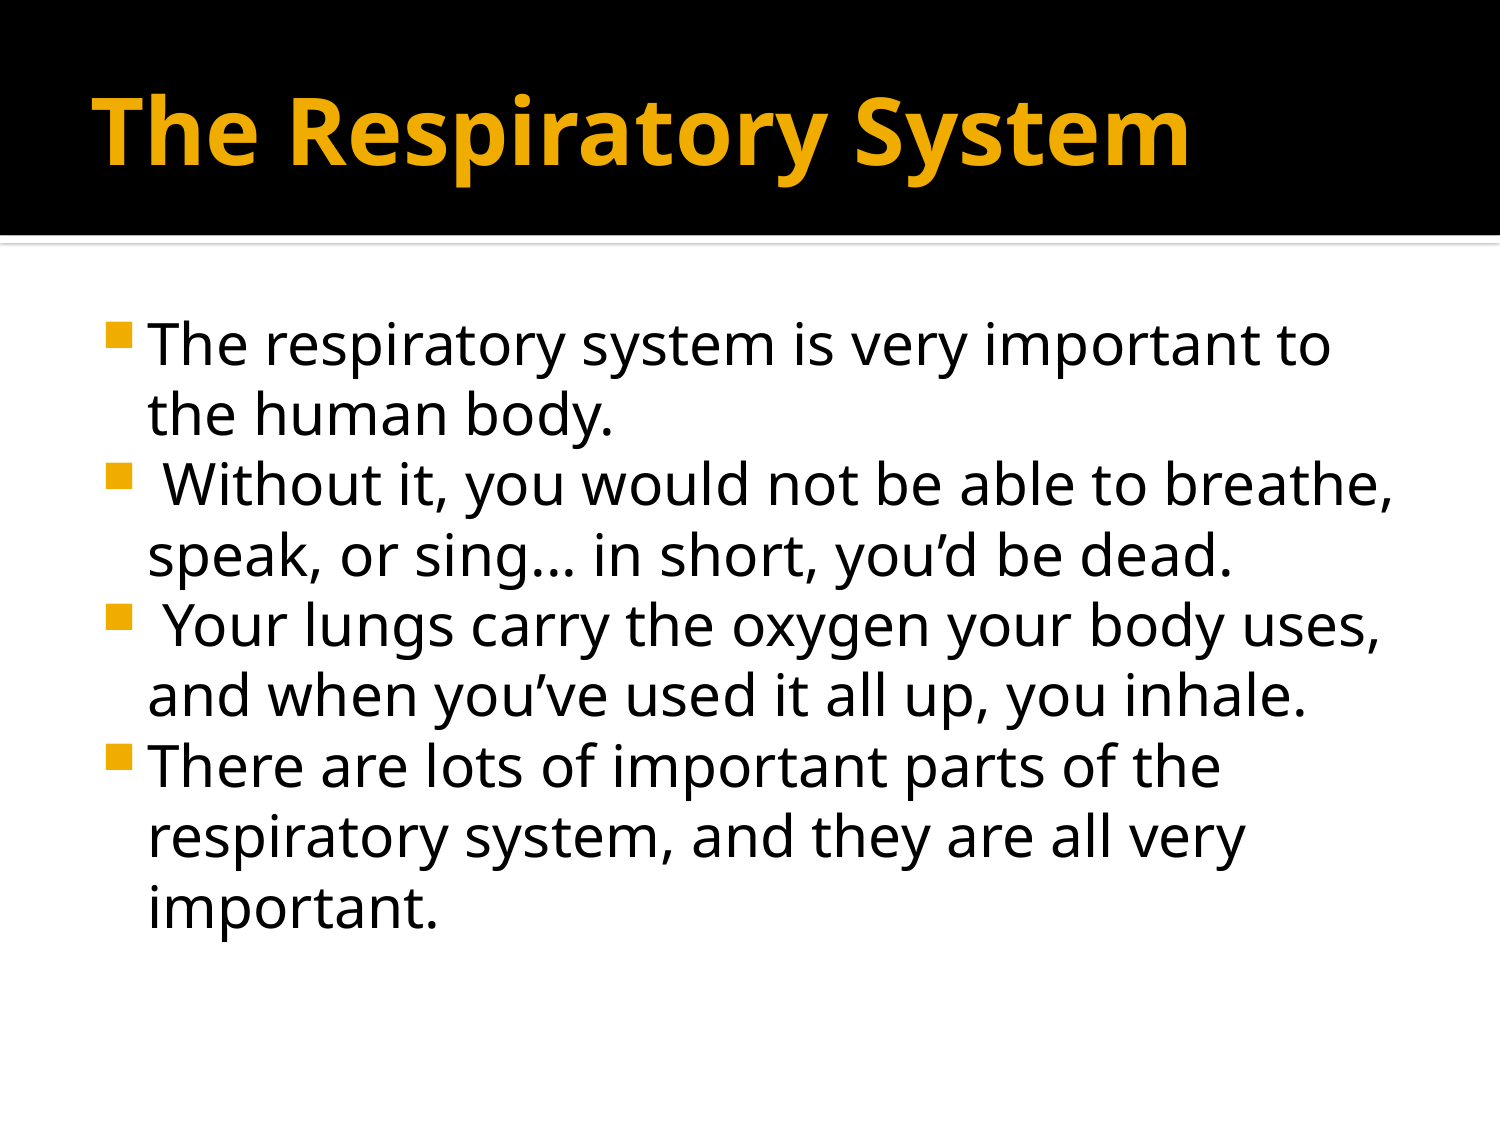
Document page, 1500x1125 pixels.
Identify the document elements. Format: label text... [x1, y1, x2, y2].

title The Respiratory System [75, 25, 1425, 231]
list The respiratory system is very important to the human body. Without it, you would not be able to breathe, speak, or sing... in short, you’d be dead. Your lungs carry the oxygen your body uses, and when you’ve used it all up, you inhale. There are lots of important parts of the respiratory system, and they are all very important. [75, 291, 1425, 1050]
